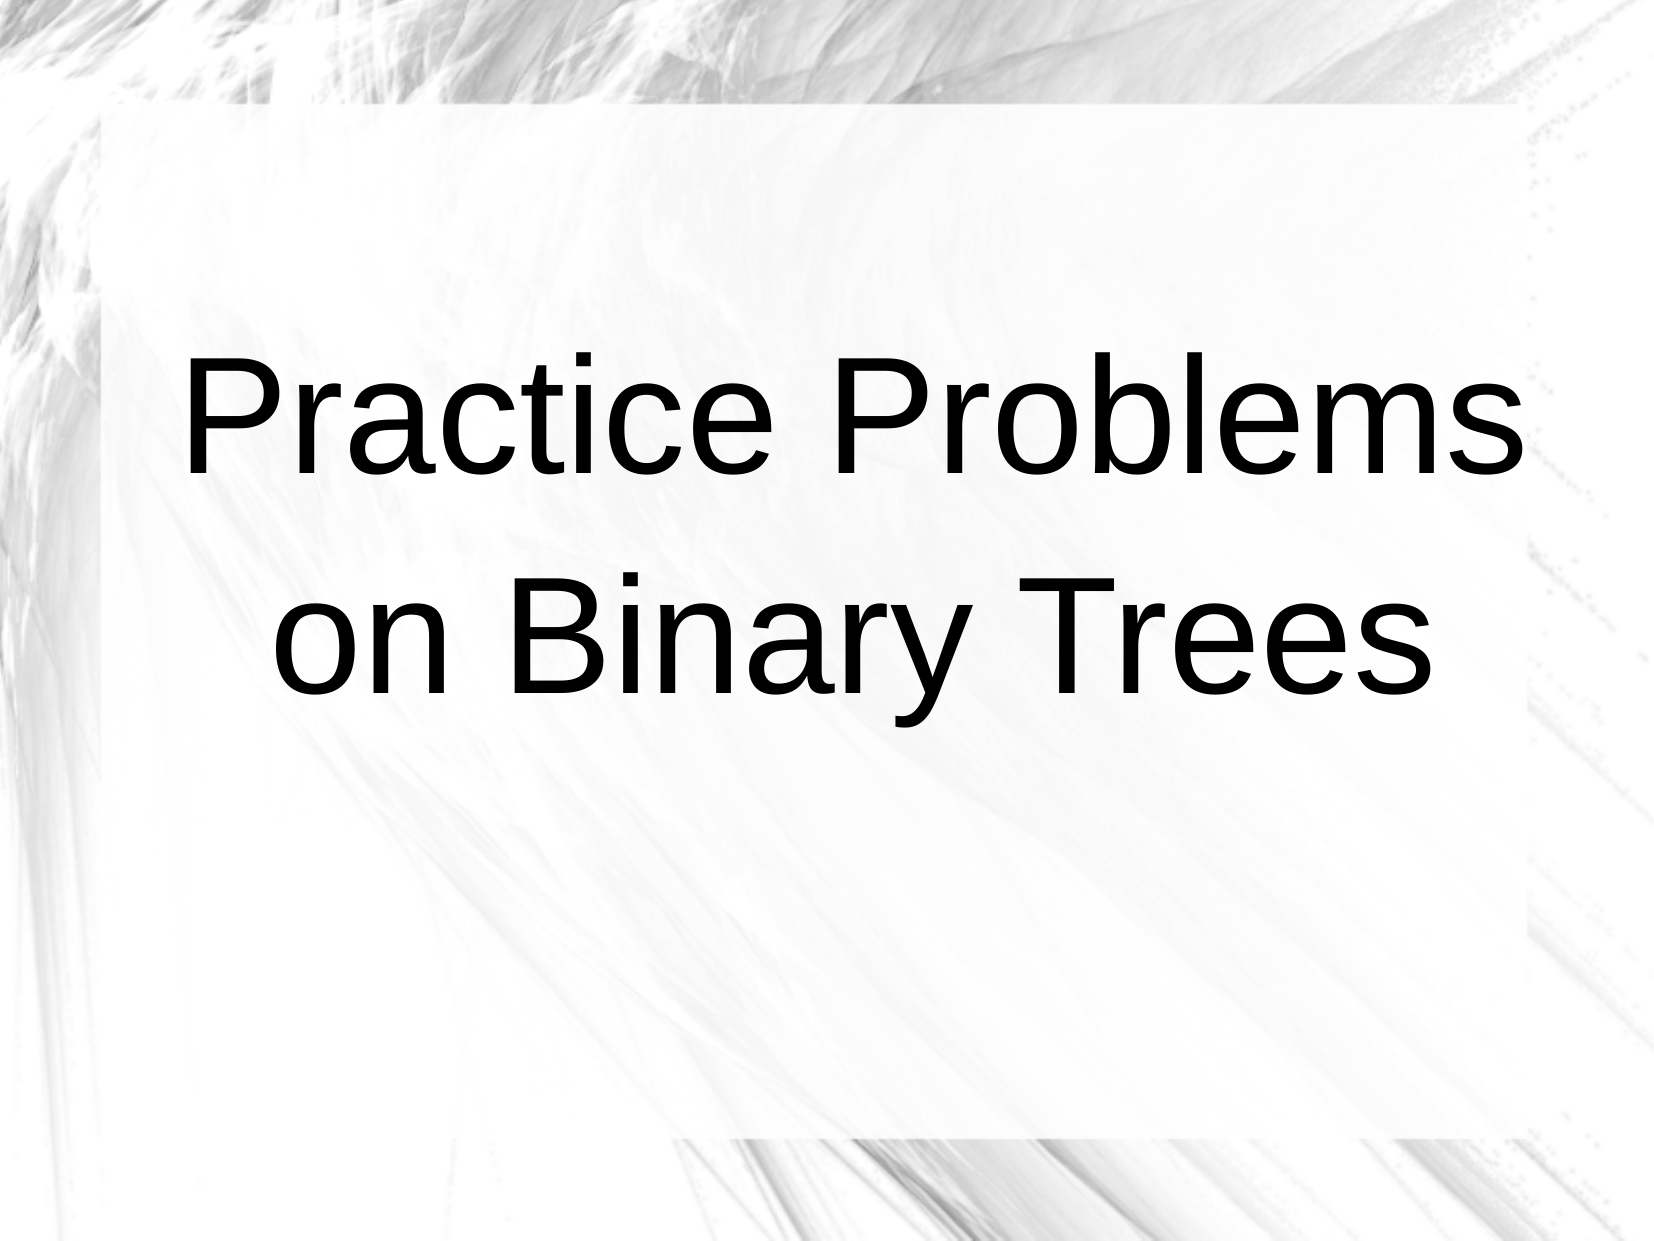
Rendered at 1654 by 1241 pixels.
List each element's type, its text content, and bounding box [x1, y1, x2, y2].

list Practice Problems on Binary Trees [118, 319, 1571, 1109]
picture [0, 0, 1654, 1241]
